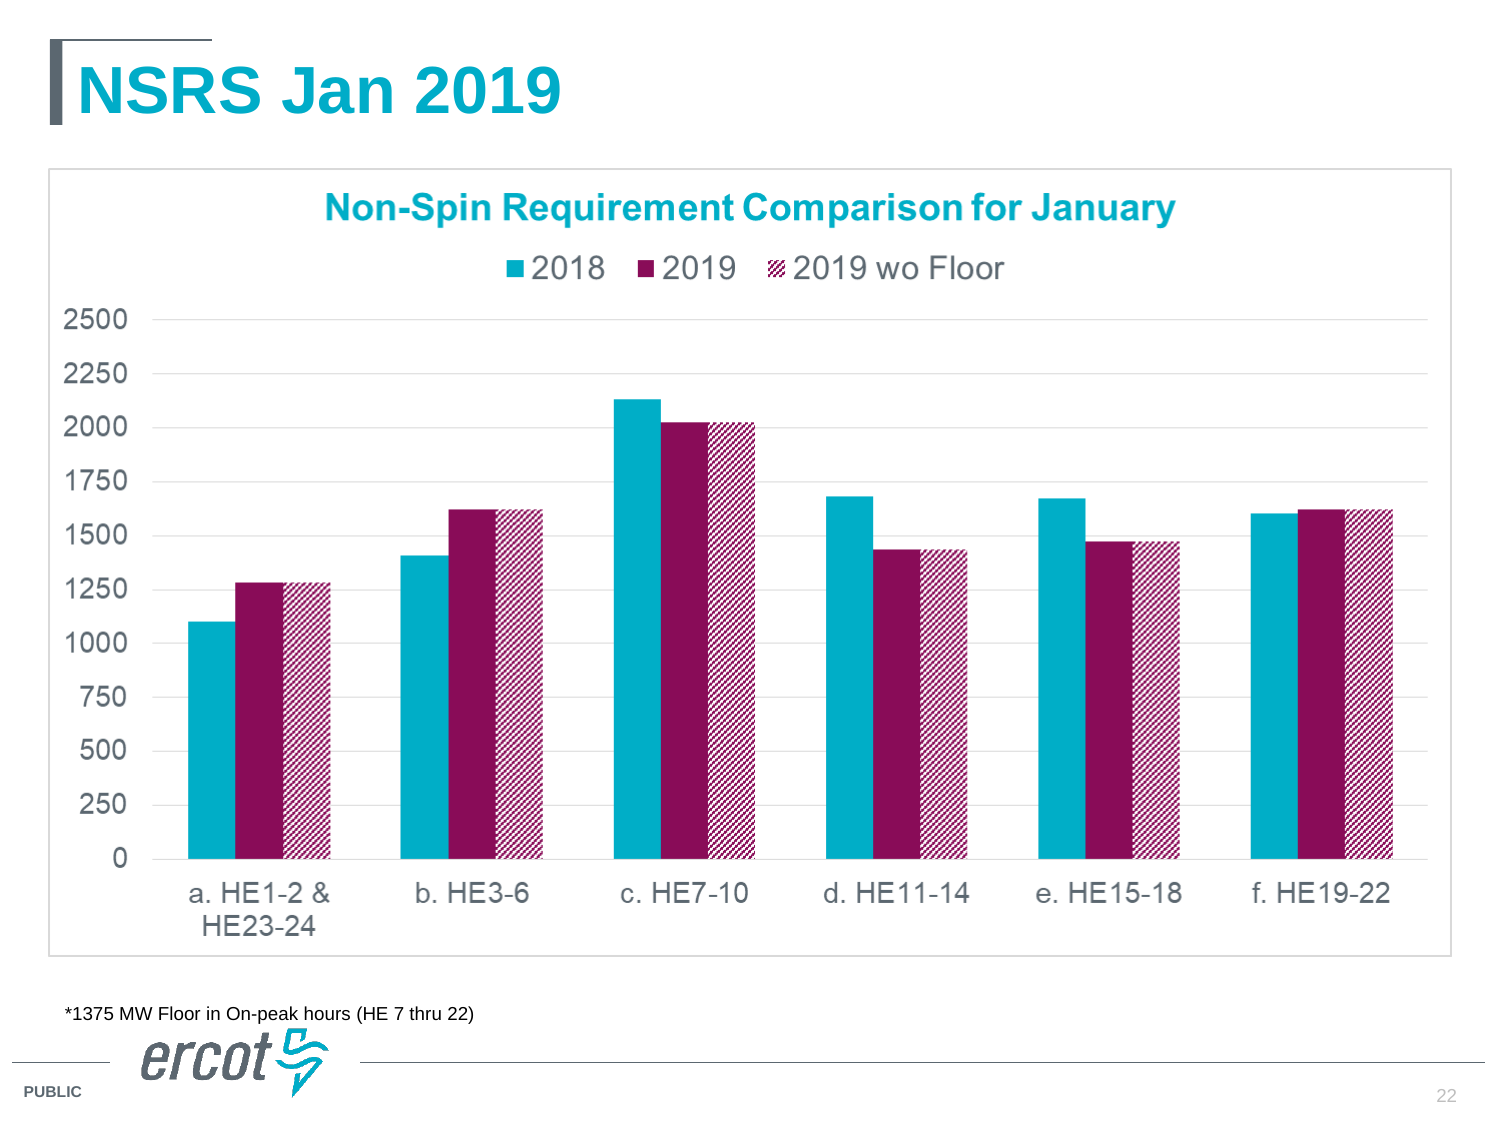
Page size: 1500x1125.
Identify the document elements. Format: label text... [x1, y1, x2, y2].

picture [48, 168, 1452, 957]
picture [137, 1035, 332, 1100]
title NSRS Jan 2019 [62, 39, 1450, 125]
text_box *1375 MW Floor in On-peak hours (HE 7 thru 22) [50, 994, 1450, 1035]
